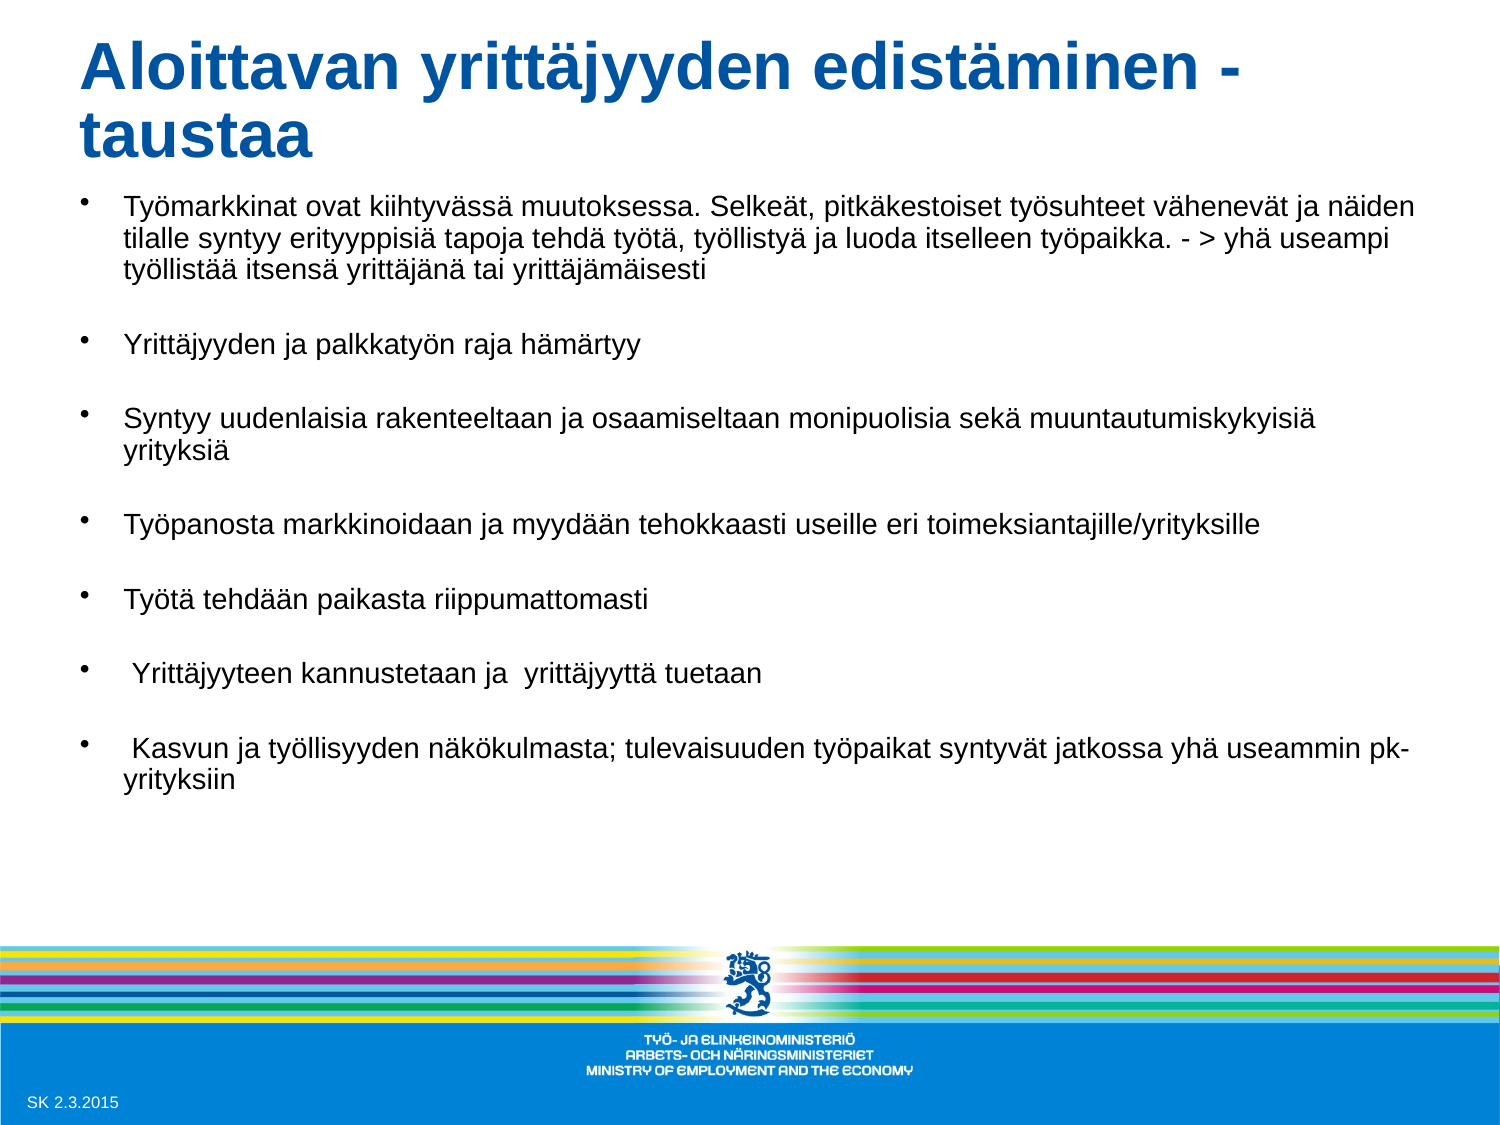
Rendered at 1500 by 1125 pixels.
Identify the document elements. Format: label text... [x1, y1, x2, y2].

title Aloittavan yrittäjyyden edistäminen - taustaa [64, 21, 1448, 184]
footer SK 2.3.2015 [26, 1085, 502, 1118]
list Työmarkkinat ovat kiihtyvässä muutoksessa. Selkeät, pitkäkestoiset työsuhteet vähenevät ja näiden tilalle syntyy erityyppisiä tapoja tehdä työtä, työllistyä ja luoda itselleen työpaikka. - > yhä useampi työllistää itsensä yrittäjänä tai yrittäjämäisesti Yrittäjyyden ja palkkatyön raja hämärtyy Syntyy uudenlaisia rakenteeltaan ja osaamiseltaan monipuolisia sekä muuntautumiskykyisiä yrityksiä Työpanosta markkinoidaan ja myydään tehokkaasti useille eri toimeksiantajille/yrityksille Työtä tehdään paikasta riippumattomasti Yrittäjyyteen kannustetaan ja yrittäjyyttä tuetaan Kasvun ja työllisyyden näkökulmasta; tulevaisuuden työpaikat syntyvät jatkossa yhä useammin pk-yrityksiin [64, 184, 1448, 929]
picture [0, 946, 1500, 1125]
